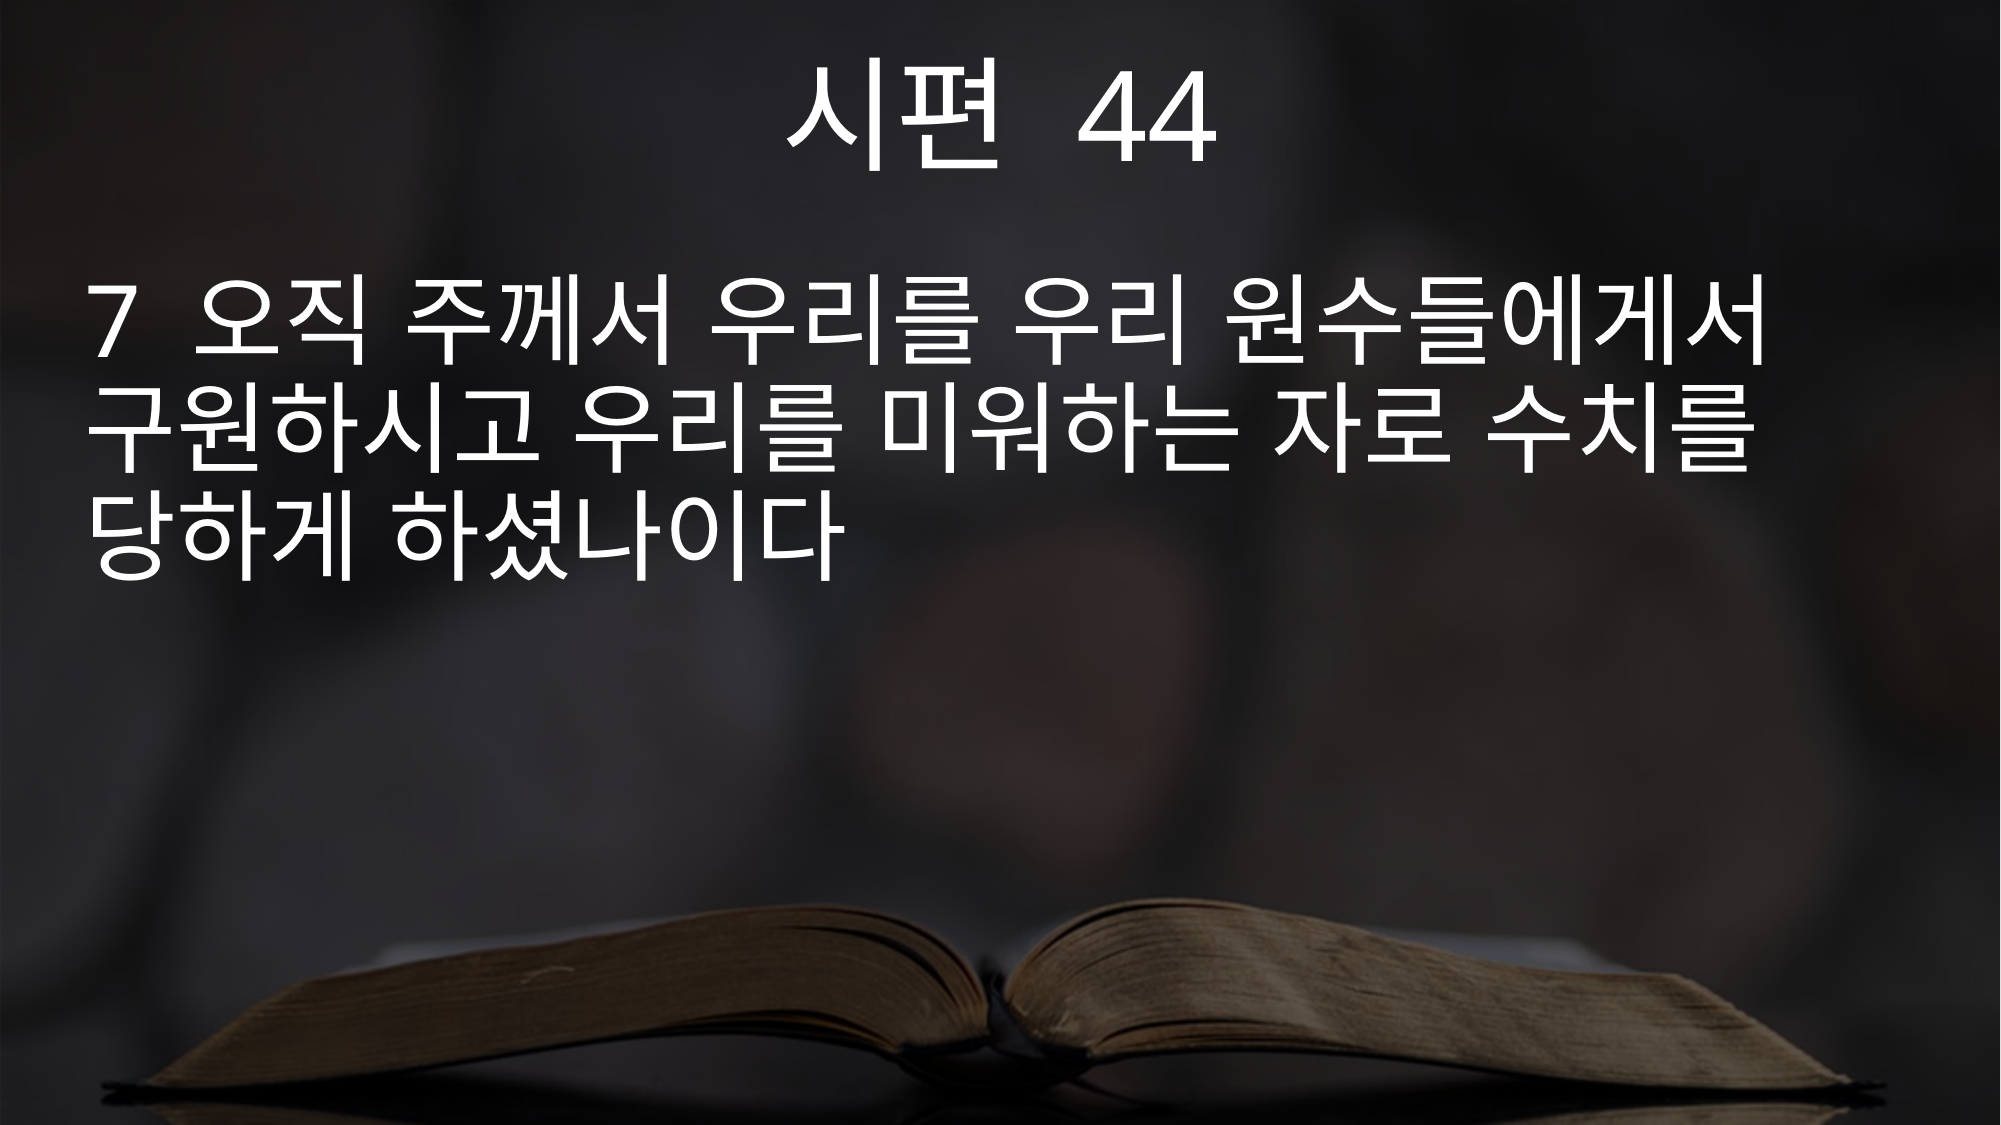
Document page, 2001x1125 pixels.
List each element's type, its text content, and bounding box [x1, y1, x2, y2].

picture [0, 0, 2001, 1125]
list 7 오직 주께서 우리를 우리 원수들에게서 구원하시고 우리를 미워하는 자로 수치를 당하게 하셨나이다 [69, 263, 1953, 423]
footer 시편 44 [0, 32, 2000, 192]
